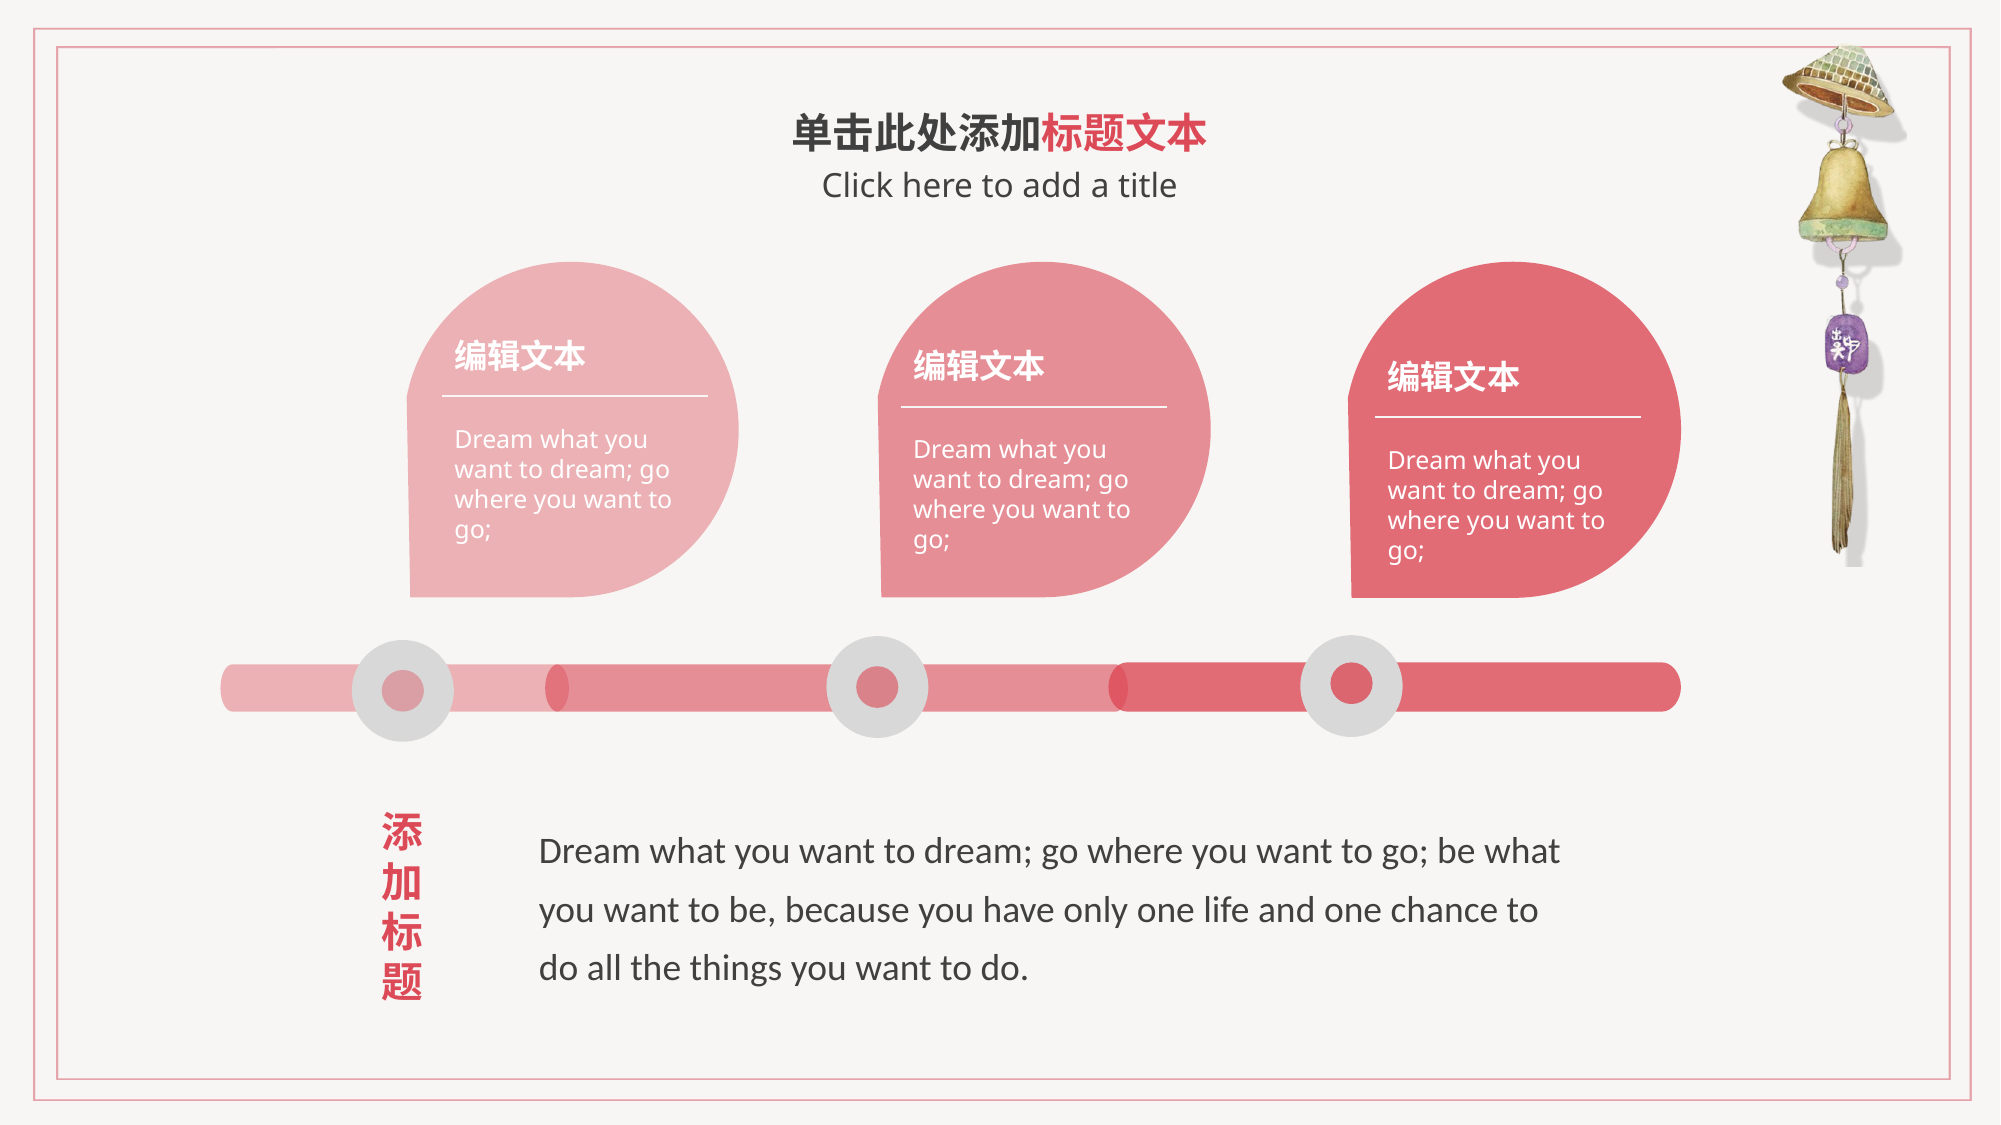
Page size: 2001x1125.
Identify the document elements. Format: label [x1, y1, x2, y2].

text_box [1300, 635, 1403, 737]
text_box [545, 664, 826, 712]
text_box [351, 639, 454, 742]
picture [0, 0, 2000, 1125]
text_box [454, 664, 545, 712]
text_box [826, 636, 929, 738]
text_box [220, 664, 351, 712]
text_box [929, 664, 1128, 712]
